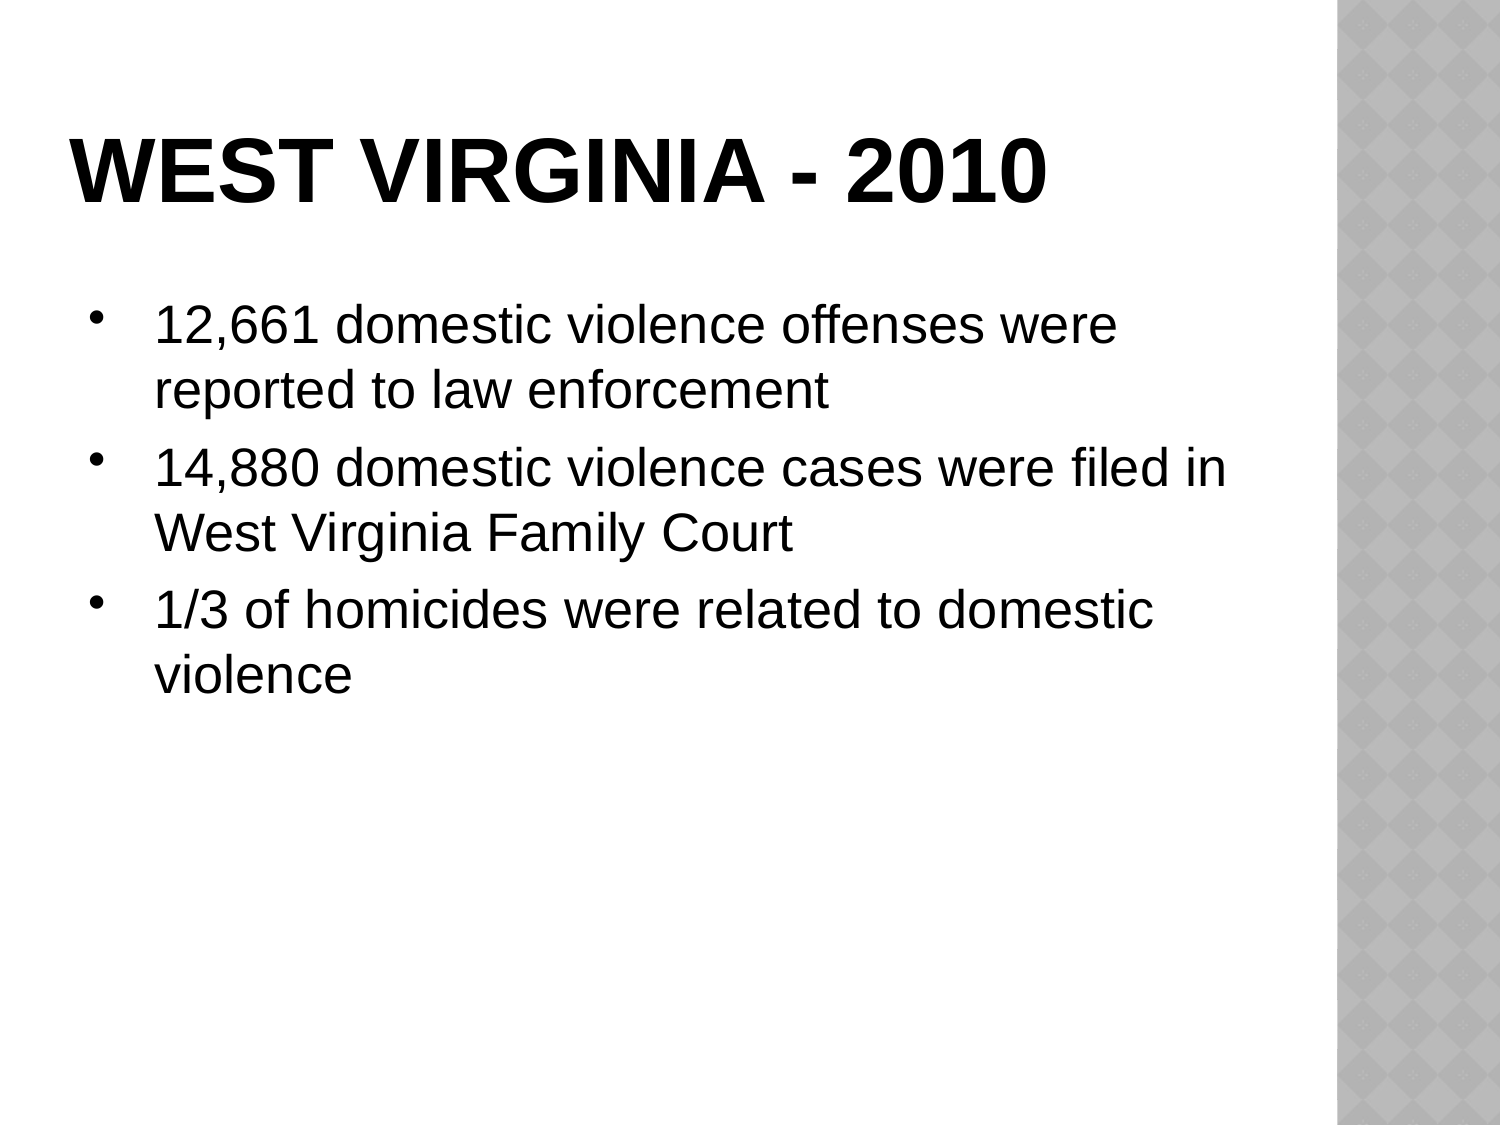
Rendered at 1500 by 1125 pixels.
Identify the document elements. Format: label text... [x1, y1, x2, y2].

list 12,661 domestic violence offenses were reported to law enforcement 14,880 domestic violence cases were filed in West Virginia Family Court 1/3 of homicides were related to domestic violence [75, 282, 1350, 1018]
title West Virginia - 2010 [62, 87, 1300, 225]
